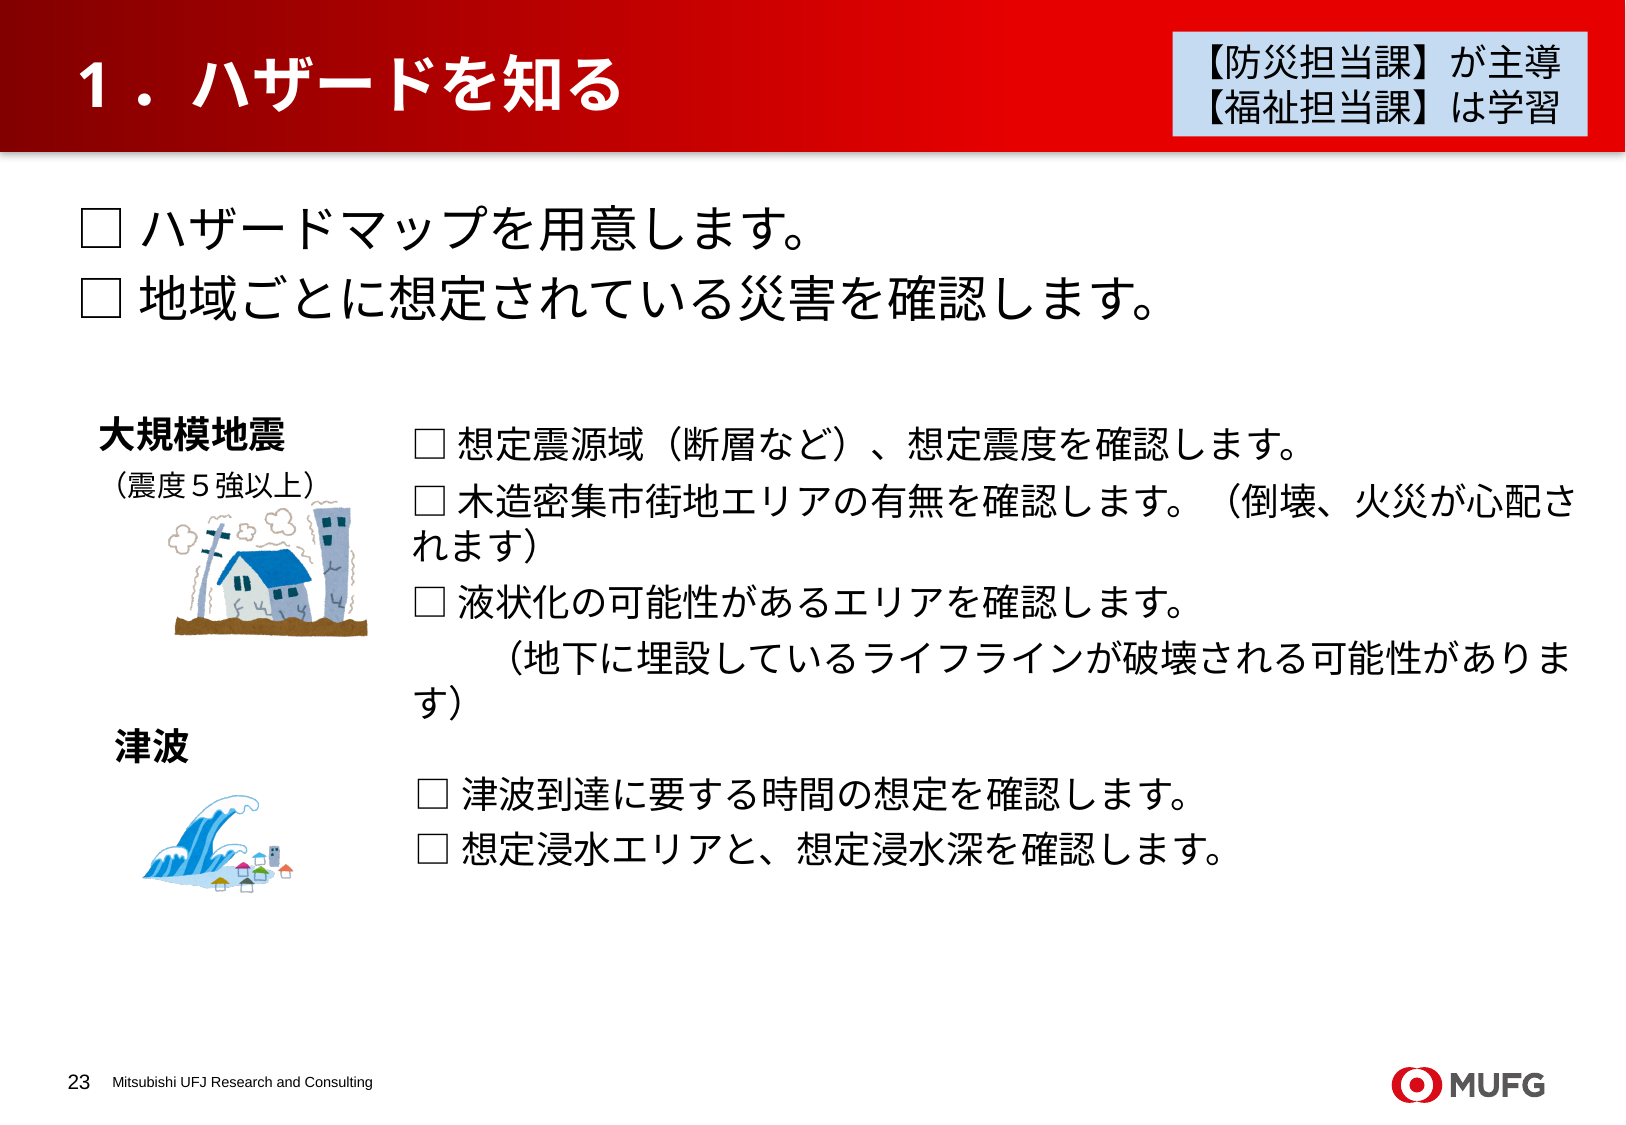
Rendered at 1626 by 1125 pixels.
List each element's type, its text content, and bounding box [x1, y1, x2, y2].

text_box 【防災担当課】が主導 【福祉担当課】は学習 [1172, 31, 1588, 137]
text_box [89, 401, 1619, 651]
text_box □ハザードマップを用意します。 □地域ごとに想定されている災害を確認します。 [67, 188, 1487, 350]
title 1．ハザードを知る [67, 42, 1172, 120]
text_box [105, 714, 1566, 902]
